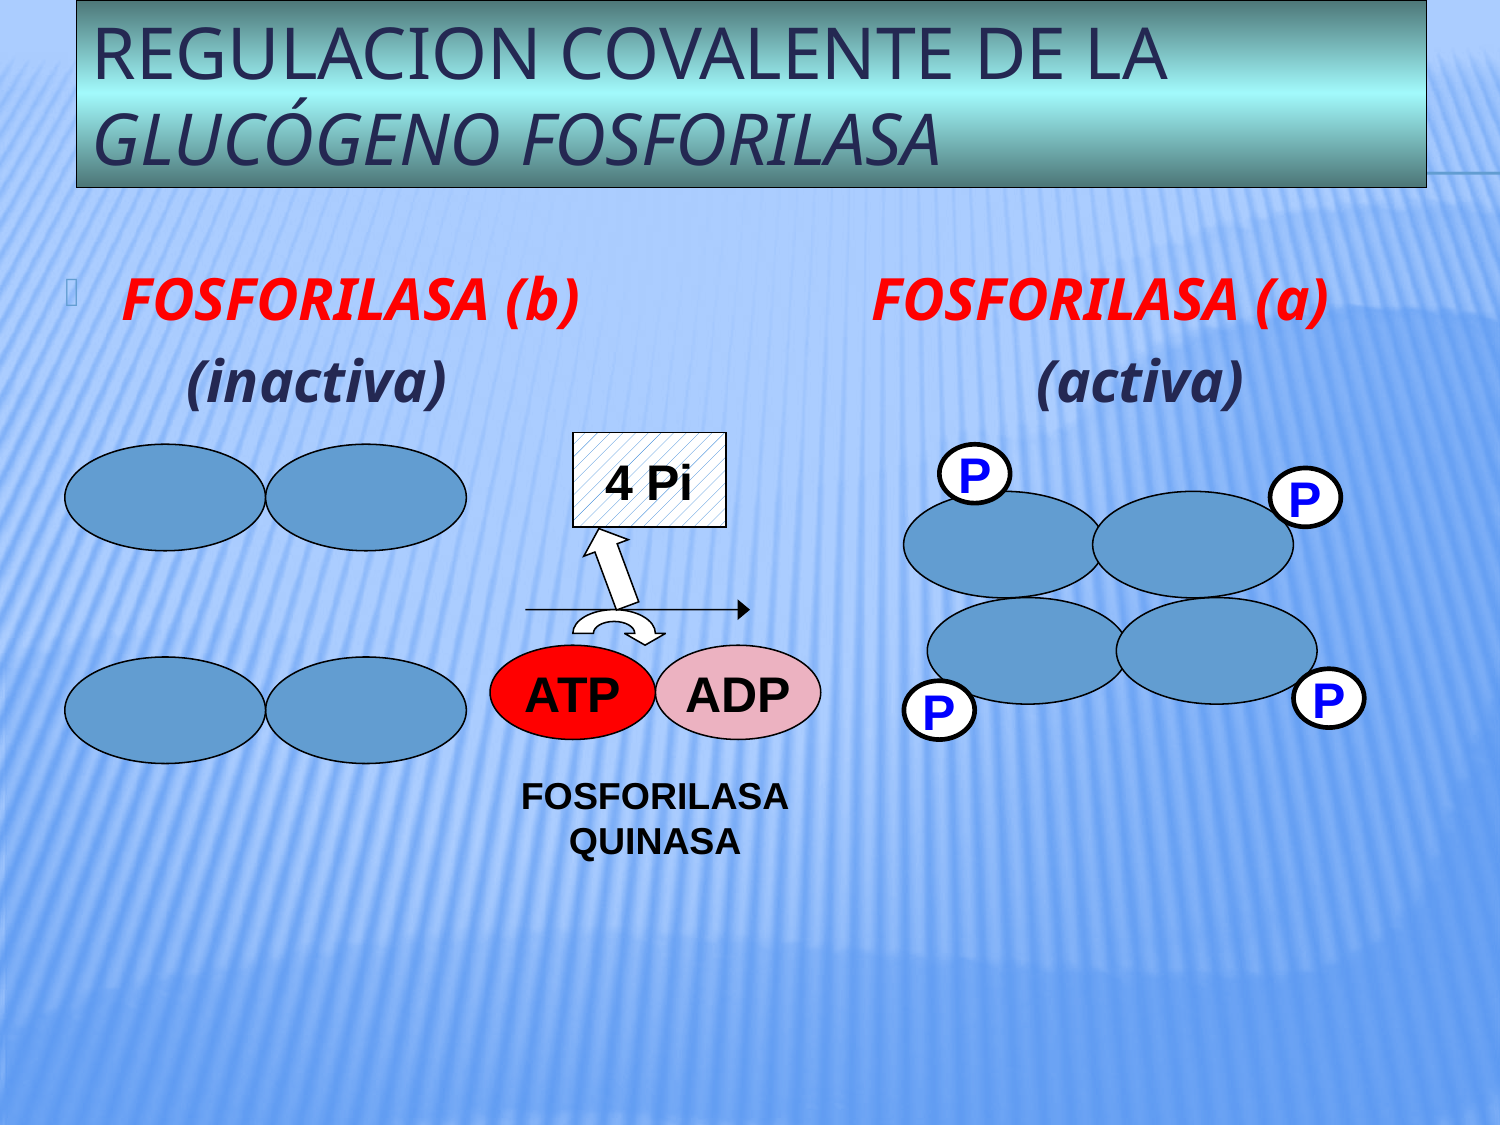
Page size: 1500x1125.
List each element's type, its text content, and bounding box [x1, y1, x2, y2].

text_box [1116, 597, 1318, 705]
text_box [903, 491, 1098, 598]
text_box [265, 444, 467, 551]
text_box [622, 599, 751, 621]
list FOSFORILASA (b) FOSFORILASA (a) (inactiva) (activa) [50, 254, 1475, 998]
text_box [583, 528, 639, 611]
title Regulacion covalente de la glucógeno fosforilasa [76, 0, 1427, 188]
text_box [266, 656, 467, 764]
text_box [572, 609, 666, 646]
text_box P [939, 444, 1011, 504]
text_box 4 Pi [572, 432, 727, 528]
text_box FOSFORILASA QUINASA [506, 764, 805, 870]
text_box P [903, 680, 975, 740]
text_box [64, 444, 265, 551]
text_box ADP [655, 645, 821, 740]
text_box ATP [490, 645, 656, 740]
text_box [64, 656, 266, 764]
text_box [1092, 491, 1294, 598]
text_box [927, 597, 1122, 705]
text_box P [1270, 467, 1341, 527]
text_box P [1293, 668, 1365, 728]
